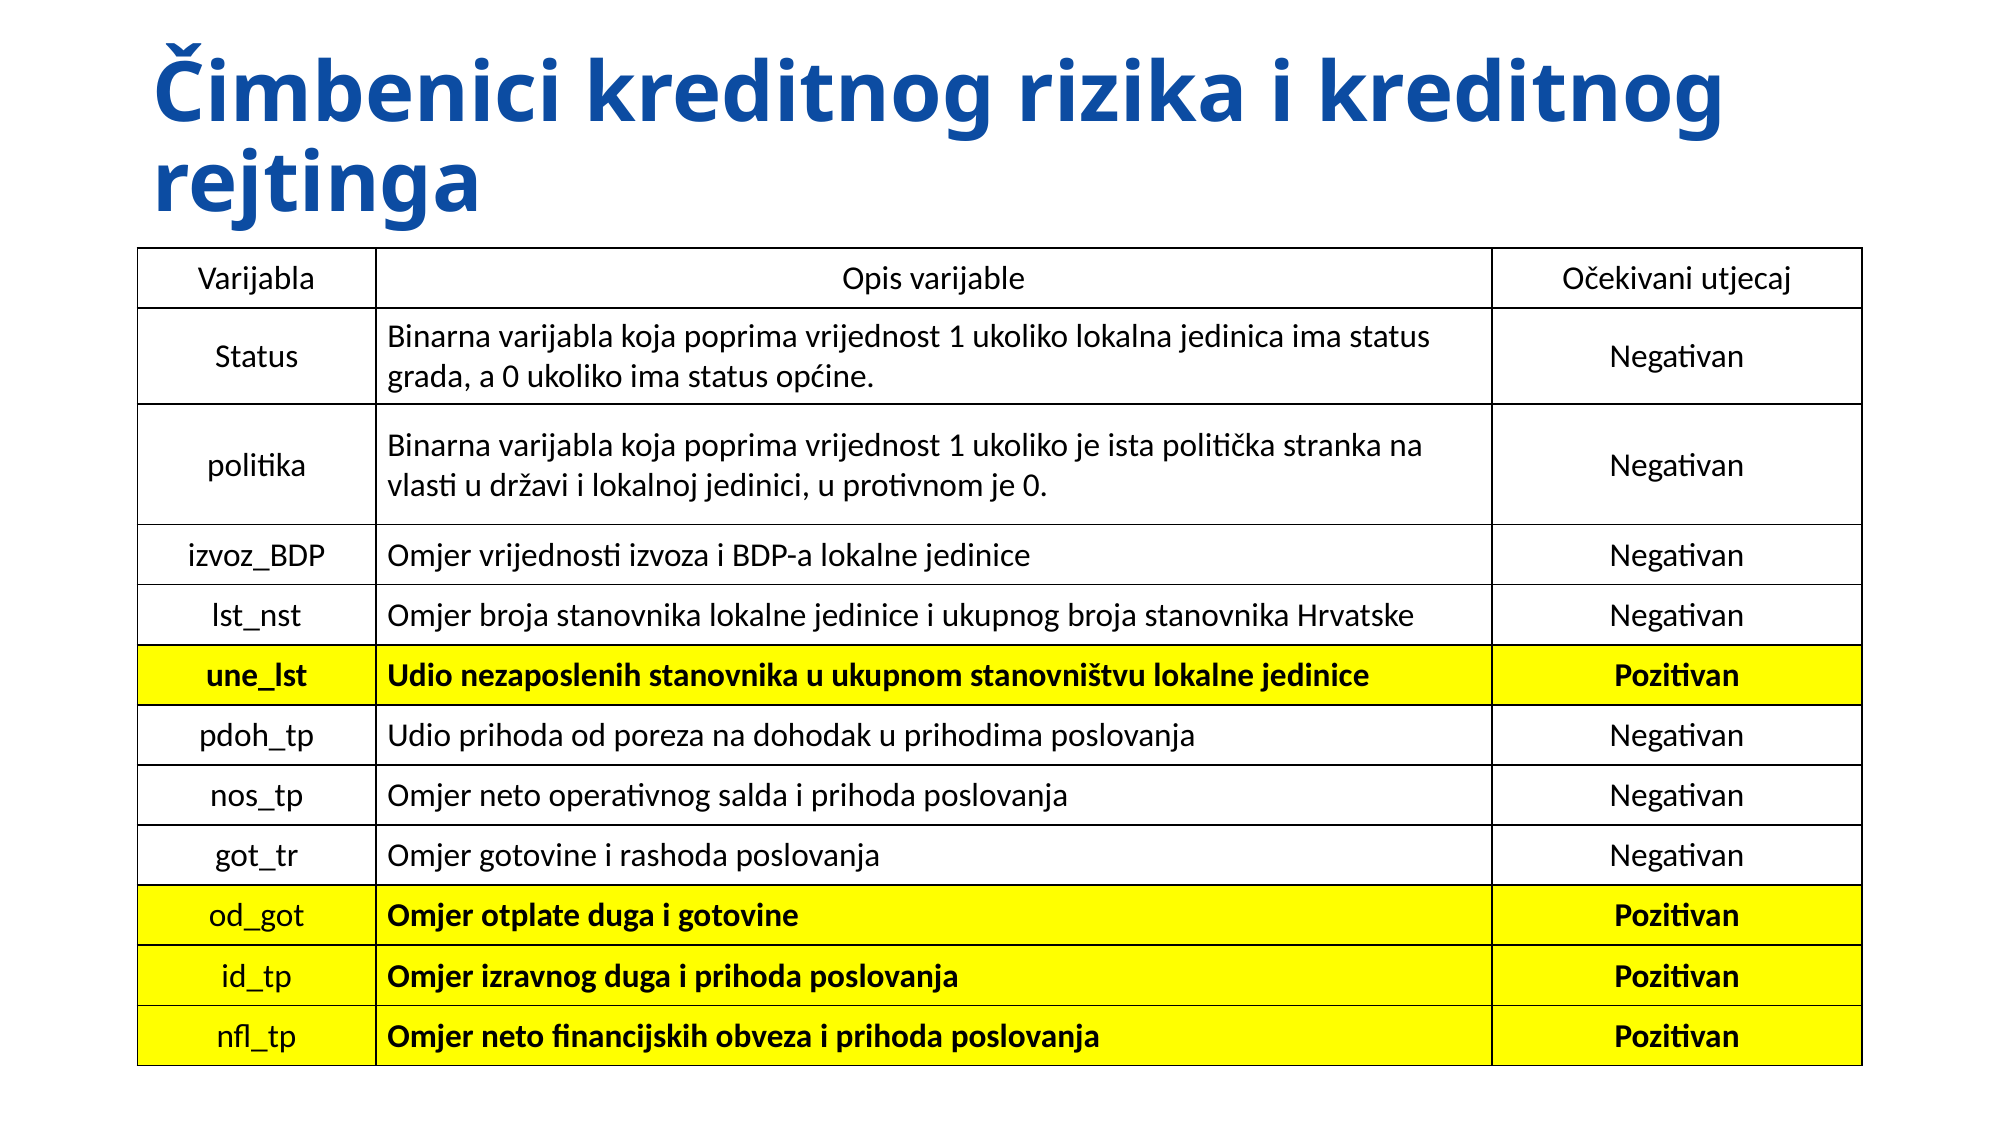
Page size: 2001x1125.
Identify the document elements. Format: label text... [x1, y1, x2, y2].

table_cell Negativan [1493, 766, 1861, 824]
table_cell nfl_tp [138, 1006, 375, 1065]
table_cell nos_tp [138, 766, 375, 824]
table_cell Pozitivan [1493, 646, 1861, 704]
table_cell une_lst [138, 646, 375, 704]
table_cell lst_nst [138, 585, 375, 644]
table_header Varijabla [138, 249, 375, 307]
table_cell Negativan [1493, 525, 1861, 584]
table_cell Negativan [1493, 585, 1861, 644]
table_cell Omjer neto operativnog salda i prihoda poslovanja [377, 766, 1491, 824]
table_cell Negativan [1493, 706, 1861, 764]
table_cell Negativan [1493, 826, 1861, 884]
table_cell Omjer gotovine i rashoda poslovanja [377, 826, 1491, 884]
table_cell pdoh_tp [138, 706, 375, 764]
table_cell Omjer neto financijskih obveza i prihoda poslovanja [377, 1006, 1491, 1065]
table_cell Pozitivan [1493, 1006, 1861, 1065]
table_cell Omjer izravnog duga i prihoda poslovanja [377, 946, 1491, 1005]
title Čimbenici kreditnog rizika i kreditnog rejtinga [137, 30, 1863, 247]
table_cell got_tr [138, 826, 375, 884]
table_cell Status [138, 309, 375, 403]
table_cell Binarna varijabla koja poprima vrijednost 1 ukoliko lokalna jedinica ima status grada, a 0 ukoliko ima status općine. [377, 309, 1491, 403]
table_cell Omjer otplate duga i gotovine [377, 886, 1491, 944]
table_header Opis varijable [377, 249, 1491, 307]
table_cell politika [138, 405, 375, 524]
table_cell Pozitivan [1493, 886, 1861, 944]
table_cell Pozitivan [1493, 946, 1861, 1005]
table_cell Binarna varijabla koja poprima vrijednost 1 ukoliko je ista politička stranka na vlasti u državi i lokalnoj jedinici, u protivnom je 0. [377, 405, 1491, 524]
table_cell Negativan [1493, 405, 1861, 524]
table_cell Omjer broja stanovnika lokalne jedinice i ukupnog broja stanovnika Hrvatske [377, 585, 1491, 644]
table_cell Udio nezaposlenih stanovnika u ukupnom stanovništvu lokalne jedinice [377, 646, 1491, 704]
table_cell Negativan [1493, 309, 1861, 403]
table_cell izvoz_BDP [138, 525, 375, 584]
table_cell Omjer vrijednosti izvoza i BDP-a lokalne jedinice [377, 525, 1491, 584]
table_cell od_got [138, 886, 375, 944]
table_cell id_tp [138, 946, 375, 1005]
table_cell Udio prihoda od poreza na dohodak u prihodima poslovanja [377, 706, 1491, 764]
table_header Očekivani utjecaj [1493, 249, 1861, 307]
